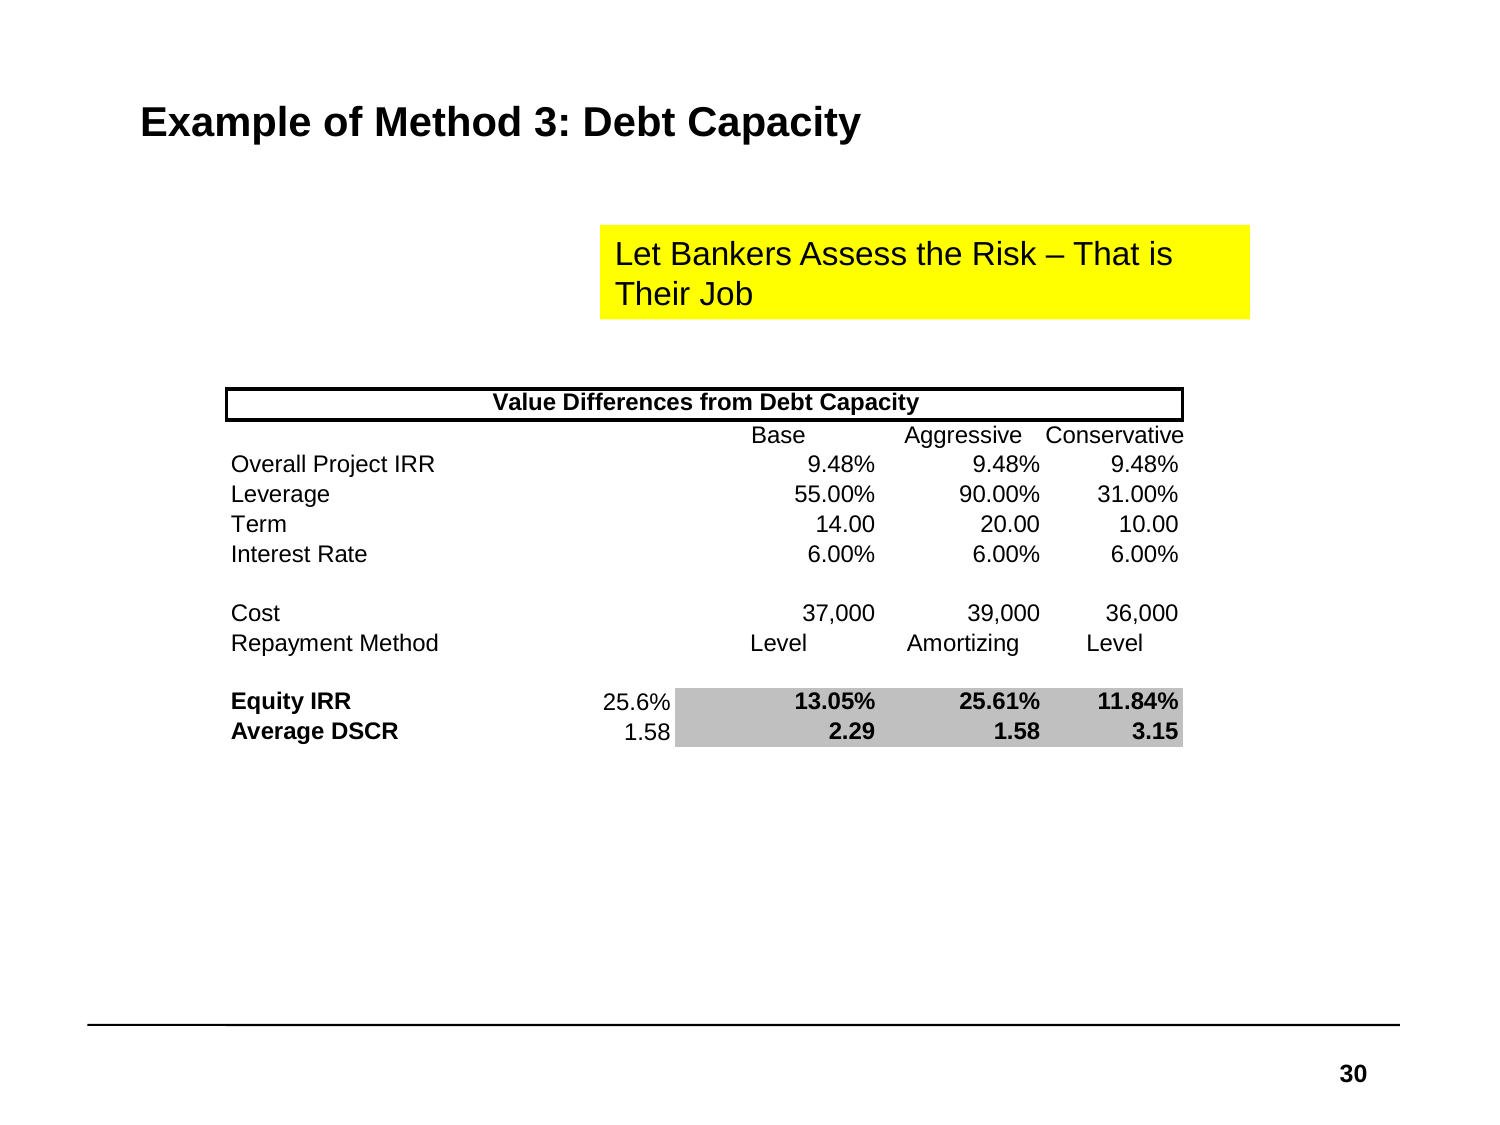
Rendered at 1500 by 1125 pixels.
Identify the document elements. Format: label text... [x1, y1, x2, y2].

text_box Let Bankers Assess the Risk – That is Their Job [600, 224, 1250, 320]
title Example of Method 3: Debt Capacity [125, 87, 1375, 225]
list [224, 387, 1185, 749]
